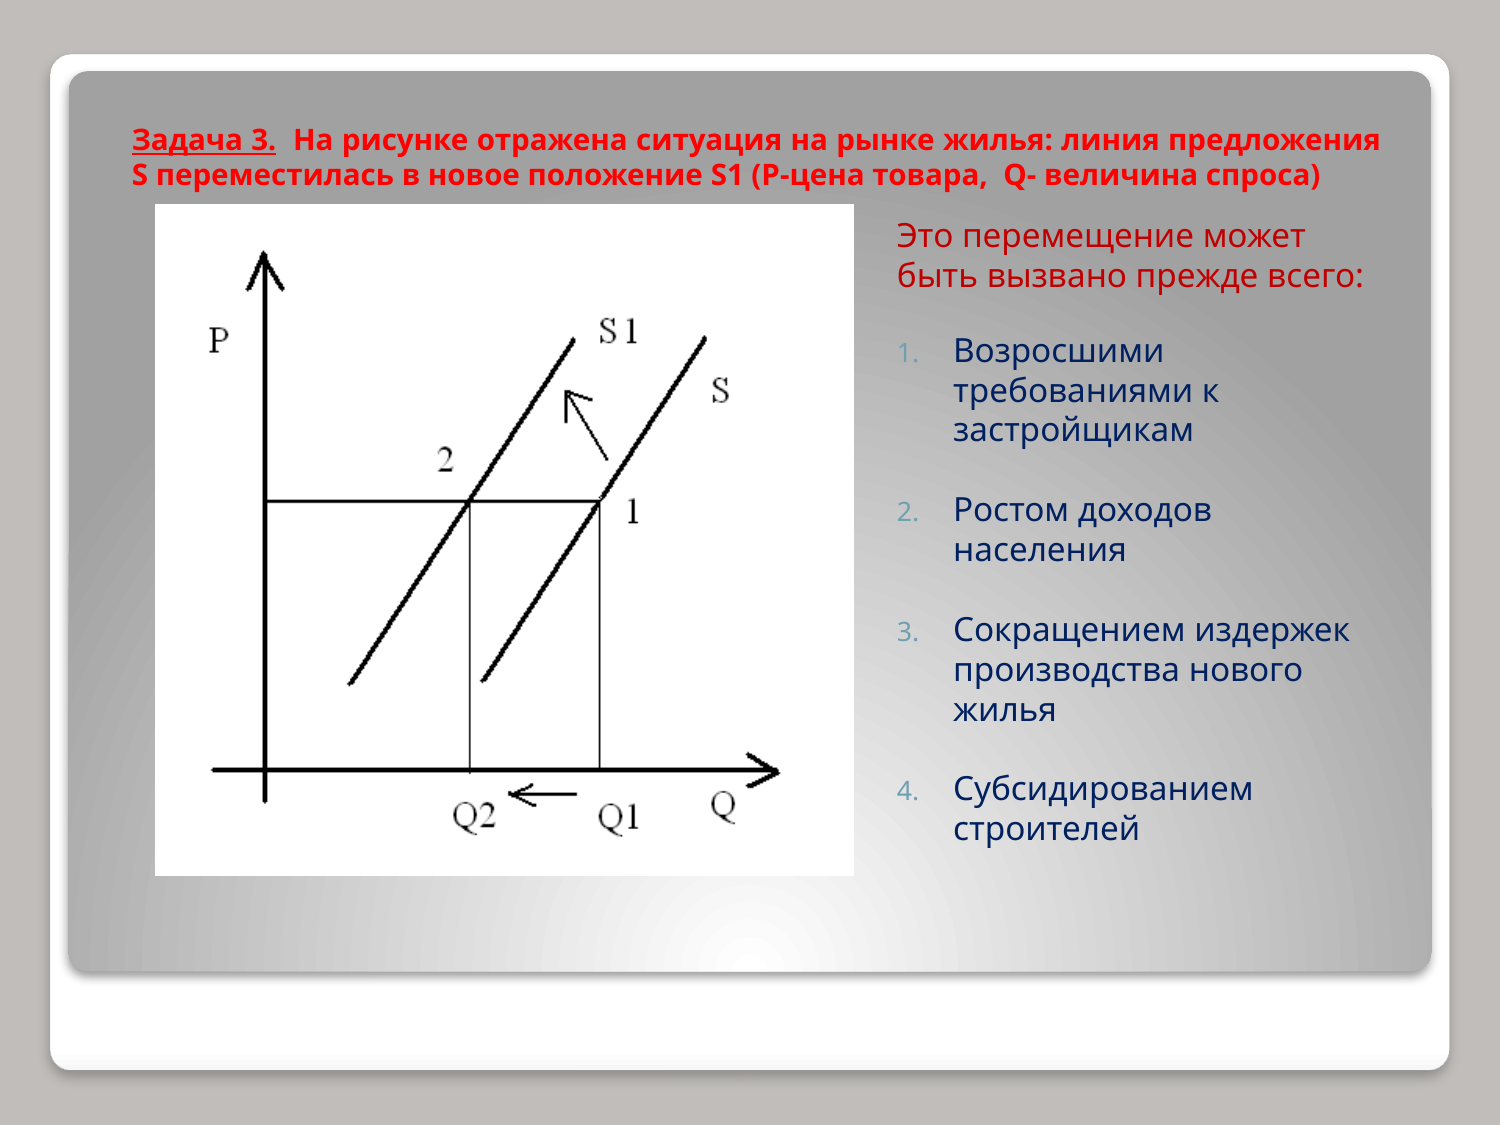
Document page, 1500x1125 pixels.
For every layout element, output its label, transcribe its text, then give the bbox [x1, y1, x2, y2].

title Задача 3. На рисунке отражена ситуация на рынке жилья: линия предложения S переместилась в новое положение S1 (P-цена товара, Q- величина спроса) [117, 87, 1397, 200]
list Это перемещение может быть вызвано прежде всего: Возросшими требованиями к застройщикам Ростом доходов населения Сокращением издержек производства нового жилья Субсидированием строителей [878, 199, 1397, 1008]
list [154, 204, 854, 876]
